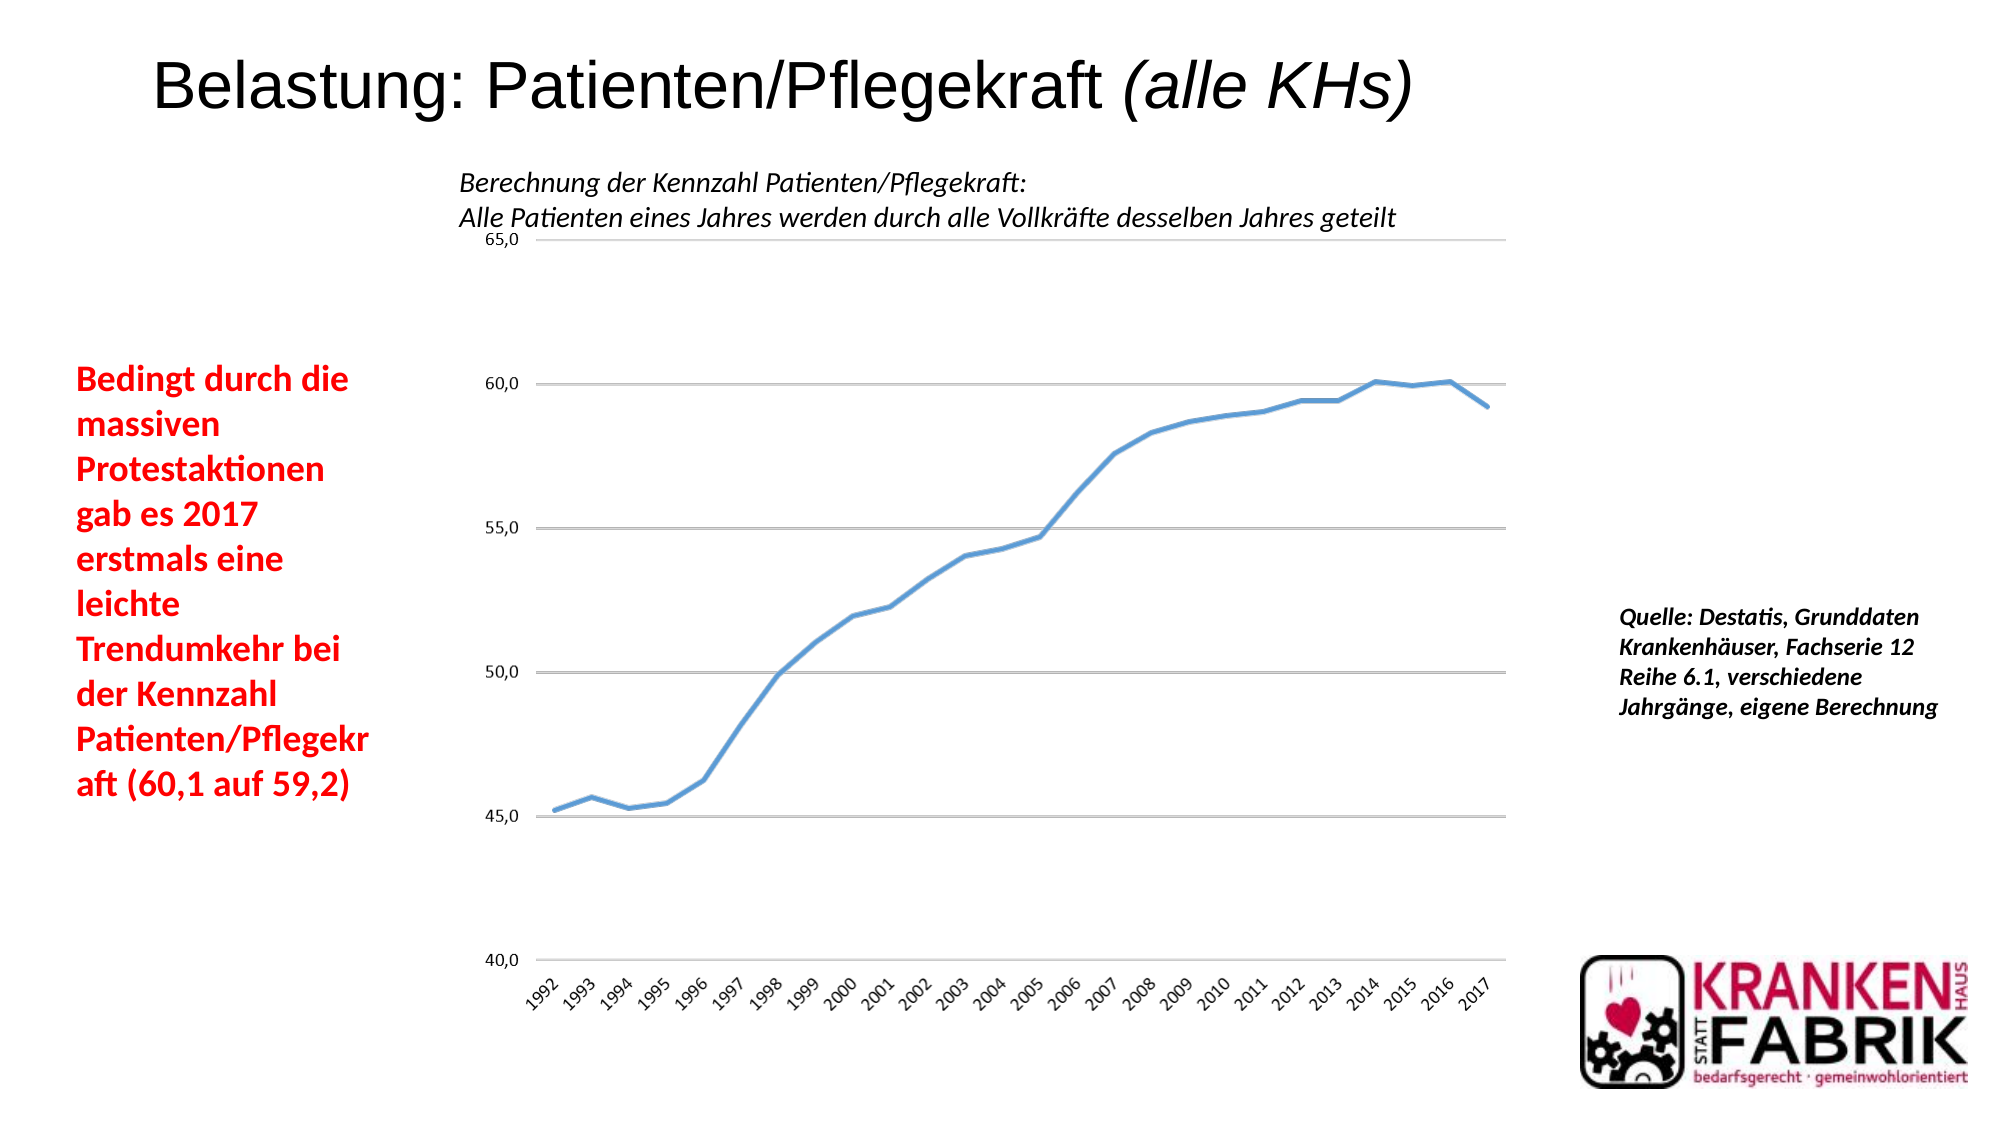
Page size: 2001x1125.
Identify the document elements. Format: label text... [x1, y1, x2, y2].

title Belastung: Patienten/Pflegekraft (alle KHs) [137, 32, 1863, 142]
text_box Berechnung der Kennzahl Patienten/Pflegekraft: Alle Patienten eines Jahres werden durch alle Vollkräfte desselben Jahres geteilt [444, 156, 2000, 241]
picture [471, 217, 1529, 1029]
text_box Quelle: Destatis, Grunddaten Krankenhäuser, Fachserie 12 Reihe 6.1, verschiedene Jahrgänge, eigene Berechnung [1604, 593, 1976, 729]
text_box Bedingt durch die massiven Protestaktionen gab es 2017 erstmals eine leichte Trendumkehr bei der Kennzahl Patienten/Pflegekraft (60,1 auf 59,2) [61, 346, 387, 812]
slide_number 7 [1412, 1042, 1863, 1103]
picture [1580, 955, 1968, 1089]
